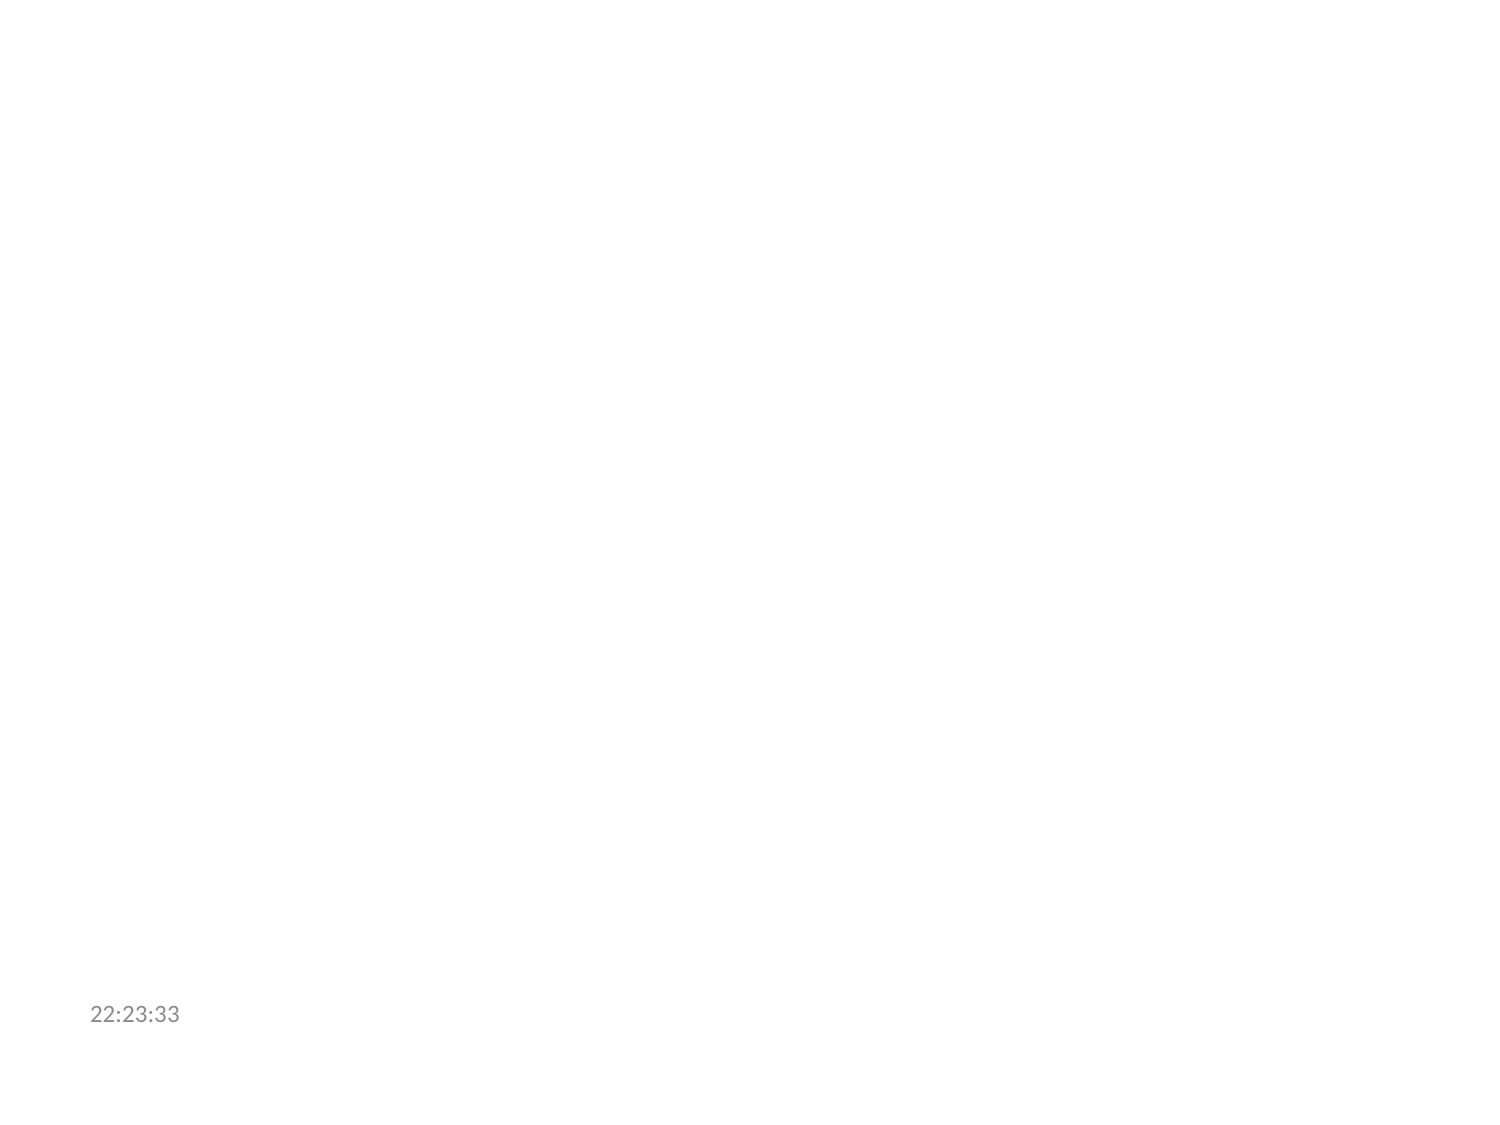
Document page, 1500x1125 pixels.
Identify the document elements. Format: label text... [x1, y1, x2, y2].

text_box 15:35:09 [75, 982, 425, 1043]
